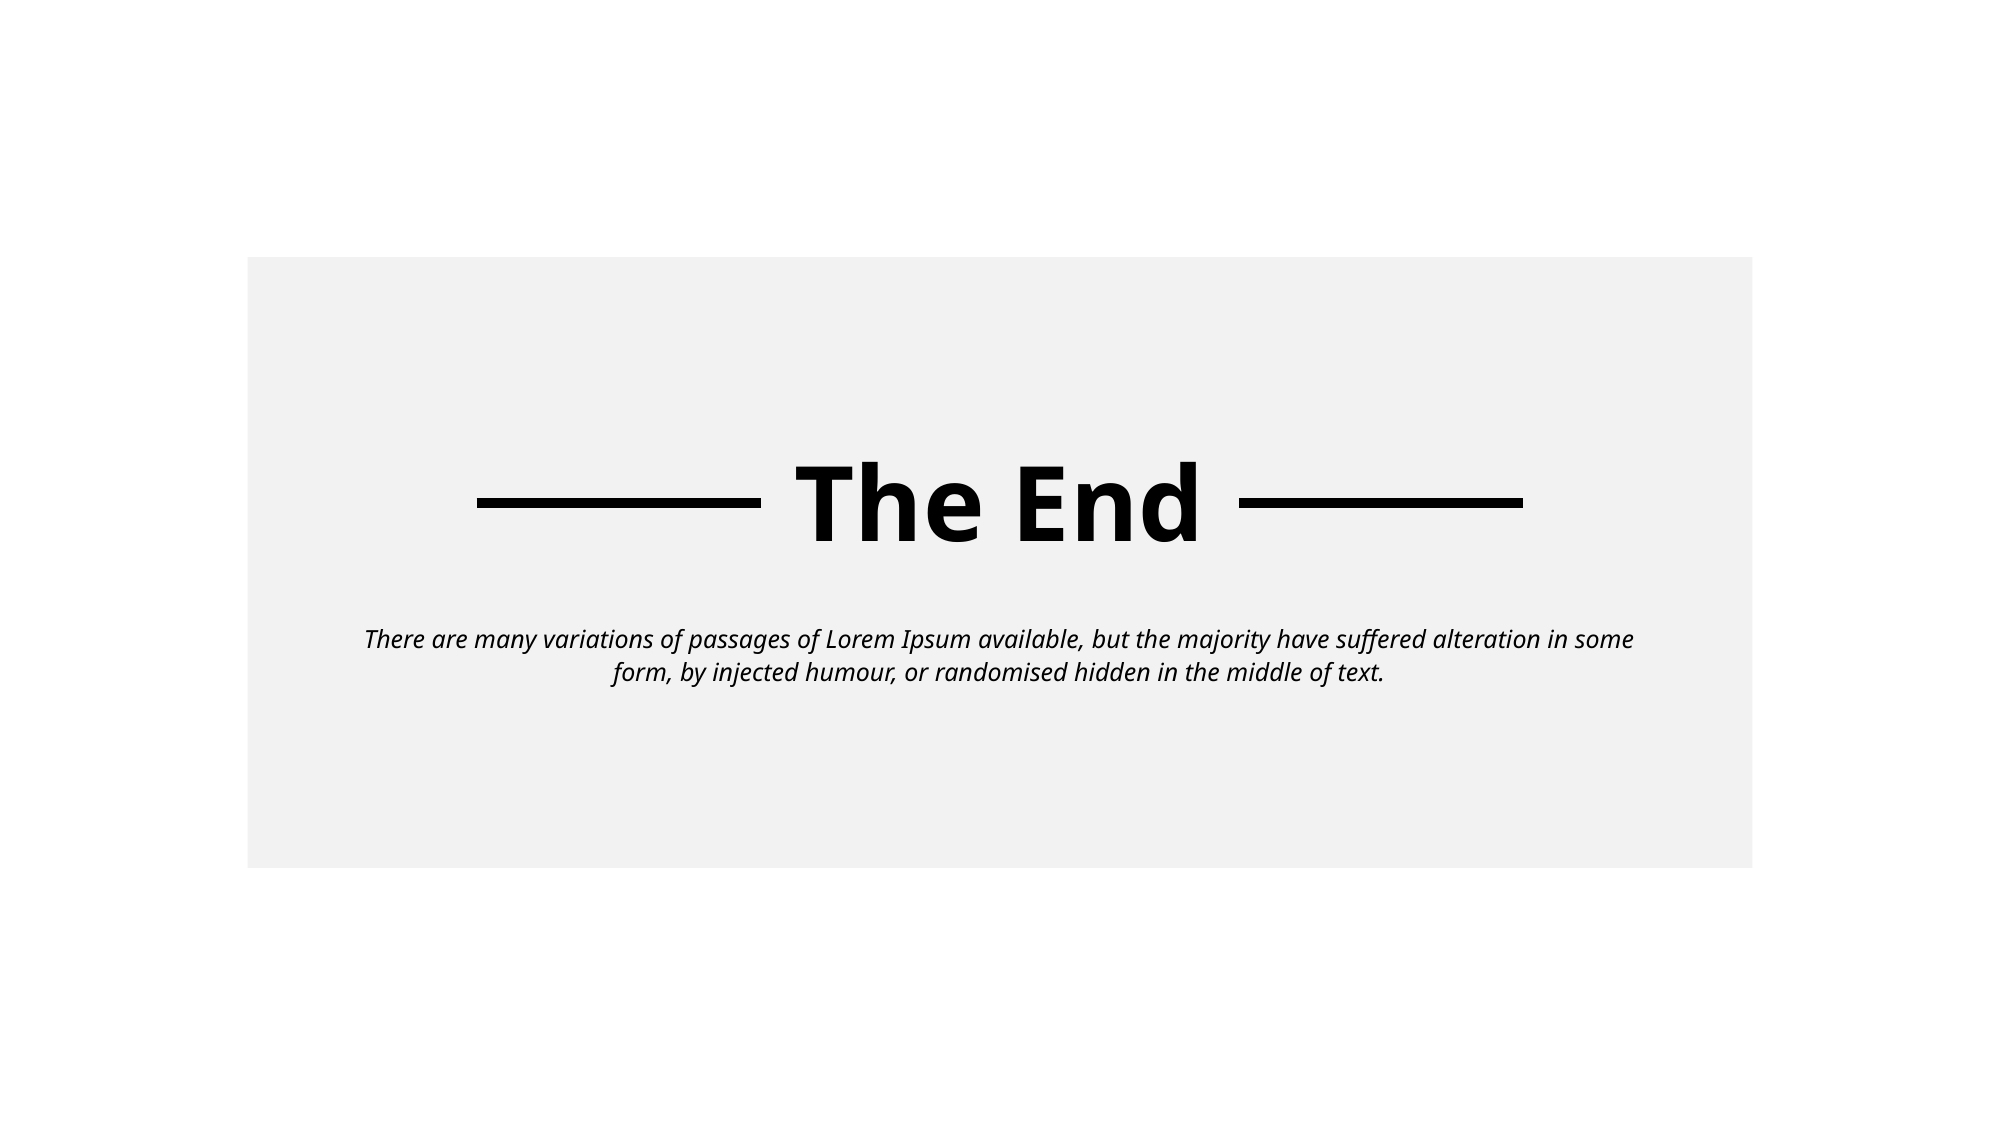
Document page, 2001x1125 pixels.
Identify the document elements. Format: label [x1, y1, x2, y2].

text_box [247, 256, 1753, 869]
text_box [334, 430, 1666, 695]
